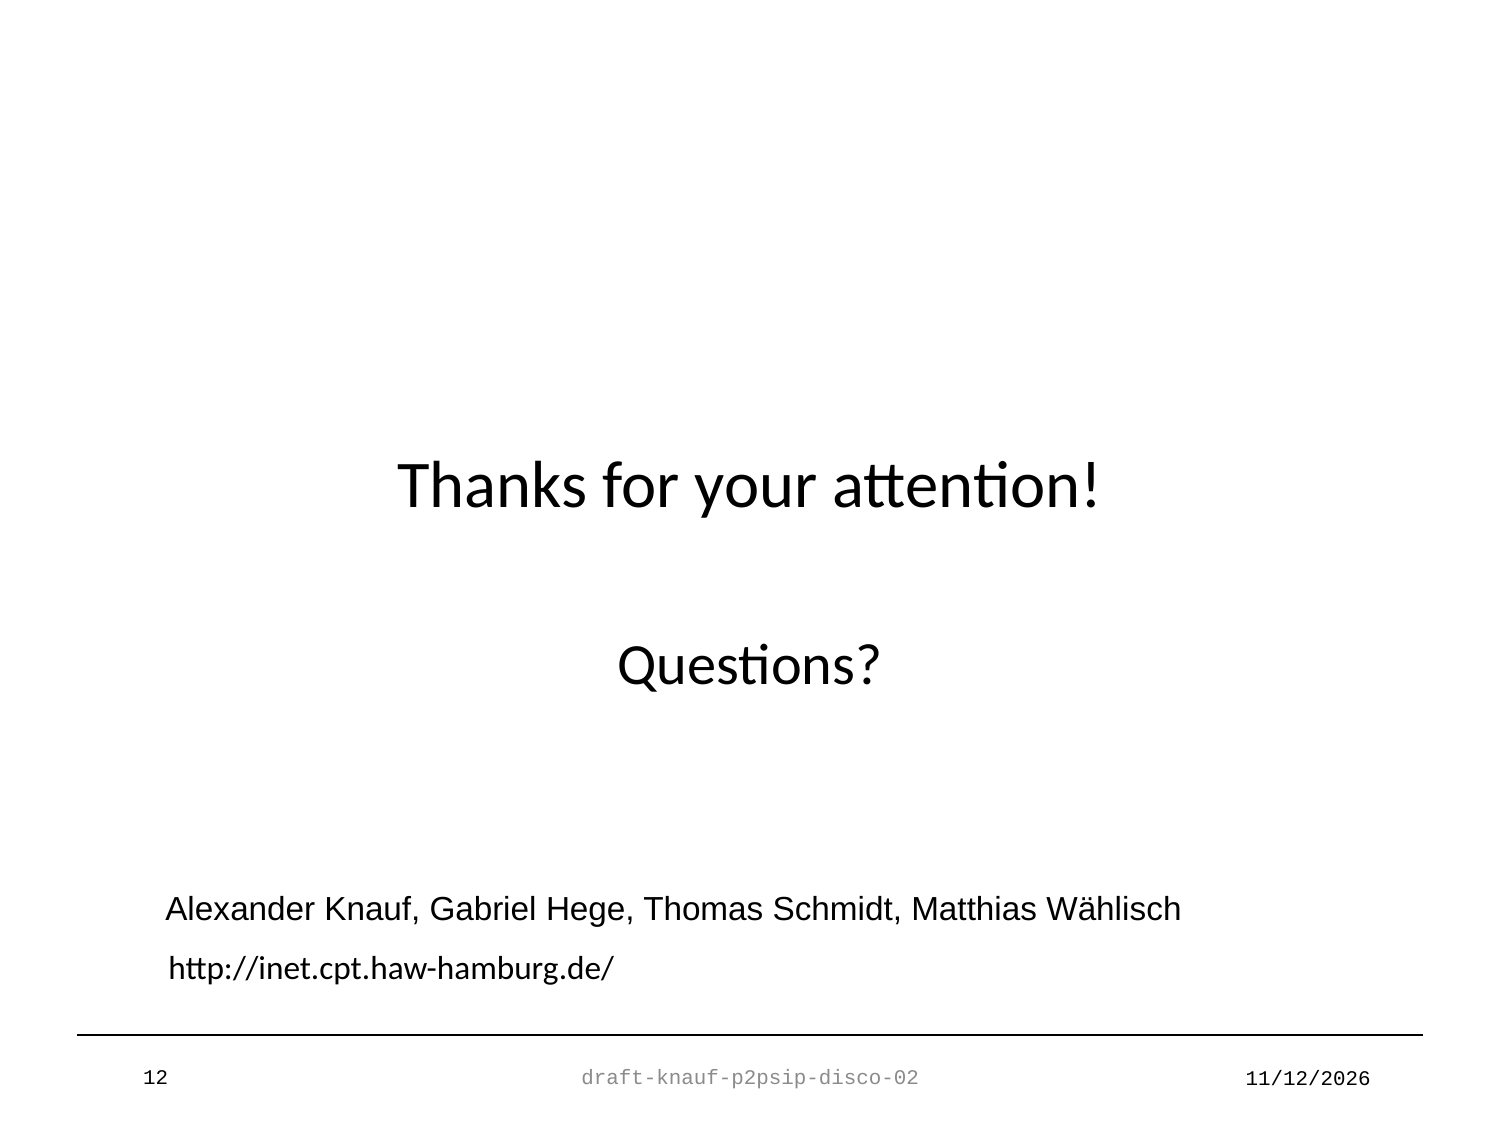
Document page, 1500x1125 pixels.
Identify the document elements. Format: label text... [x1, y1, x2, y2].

footer draft-knauf-p2psip-disco-02 [401, 1046, 1099, 1106]
text_box http://inet.cpt.haw-hamburg.de/ [153, 938, 630, 994]
text_box Alexander Knauf, Gabriel Hege, Thomas Schmidt, Matthias Wählisch [150, 879, 1388, 935]
slide_number 12 [65, 1046, 184, 1106]
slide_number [1181, 1046, 1436, 1107]
list Thanks for your attention! Questions? [74, 219, 1426, 1006]
